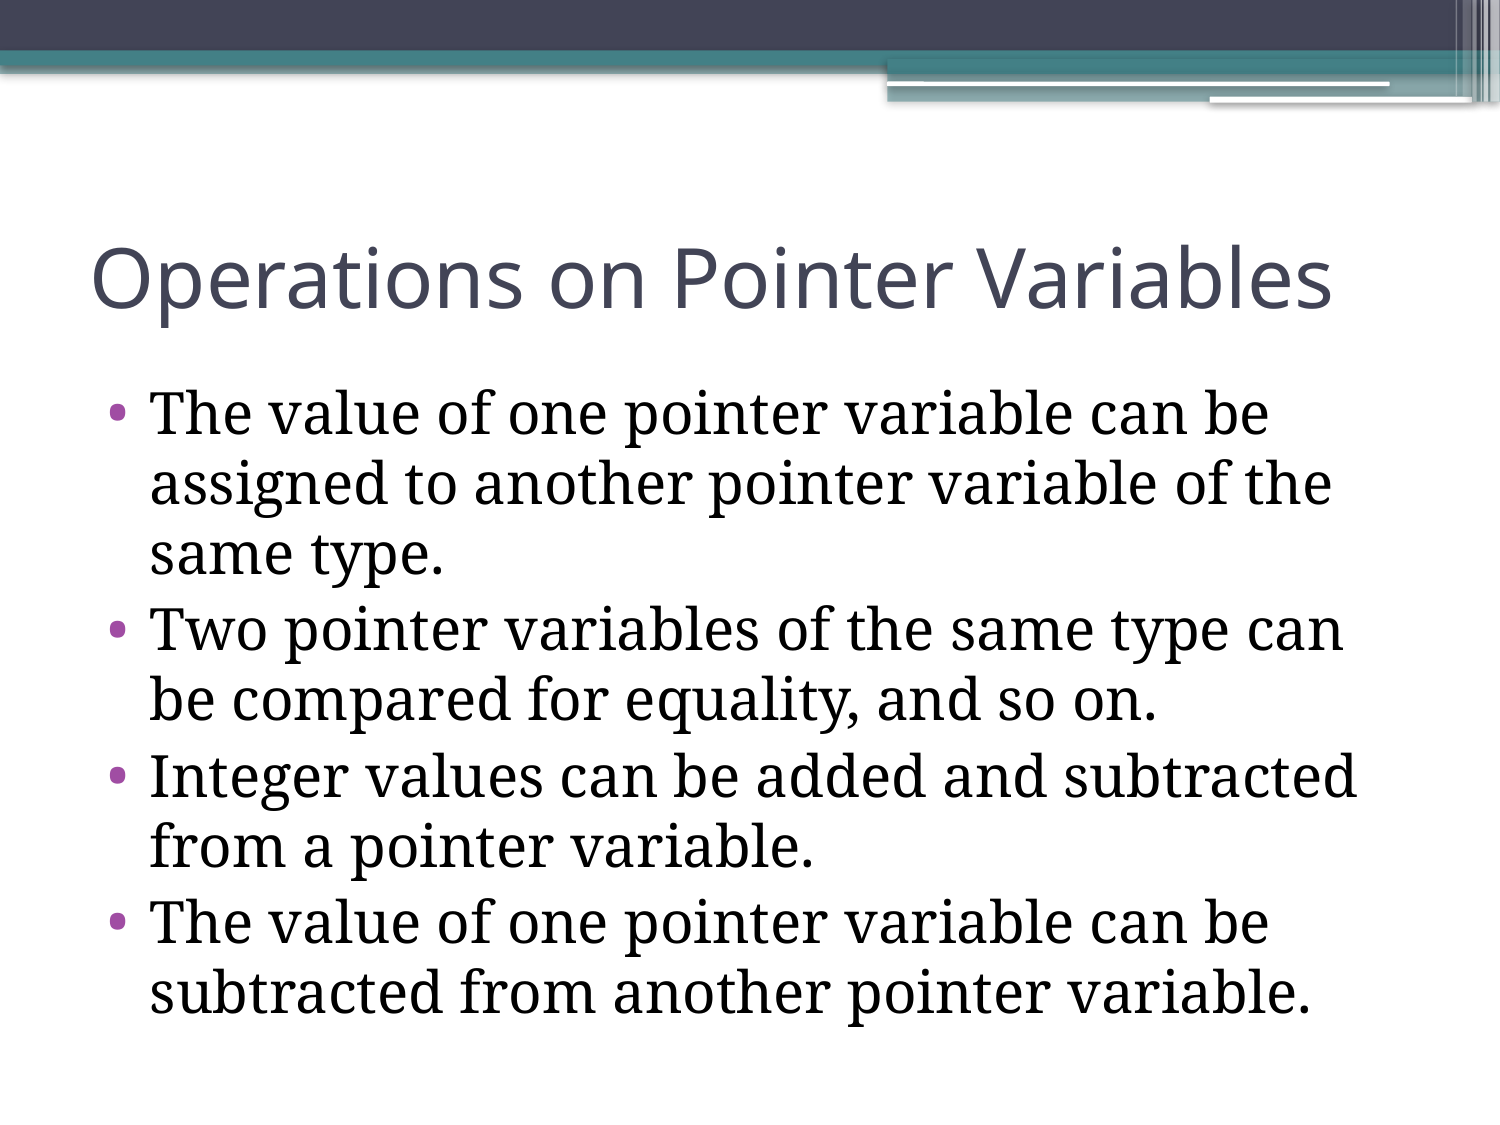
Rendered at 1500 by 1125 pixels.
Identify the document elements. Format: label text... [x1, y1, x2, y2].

list The value of one pointer variable can be assigned to another pointer variable of the same type. Two pointer variables of the same type can be compared for equality, and so on. Integer values can be added and subtracted from a pointer variable. The value of one pointer variable can be subtracted from another pointer variable. [75, 368, 1425, 1079]
title Operations on Pointer Variables [75, 187, 1425, 363]
